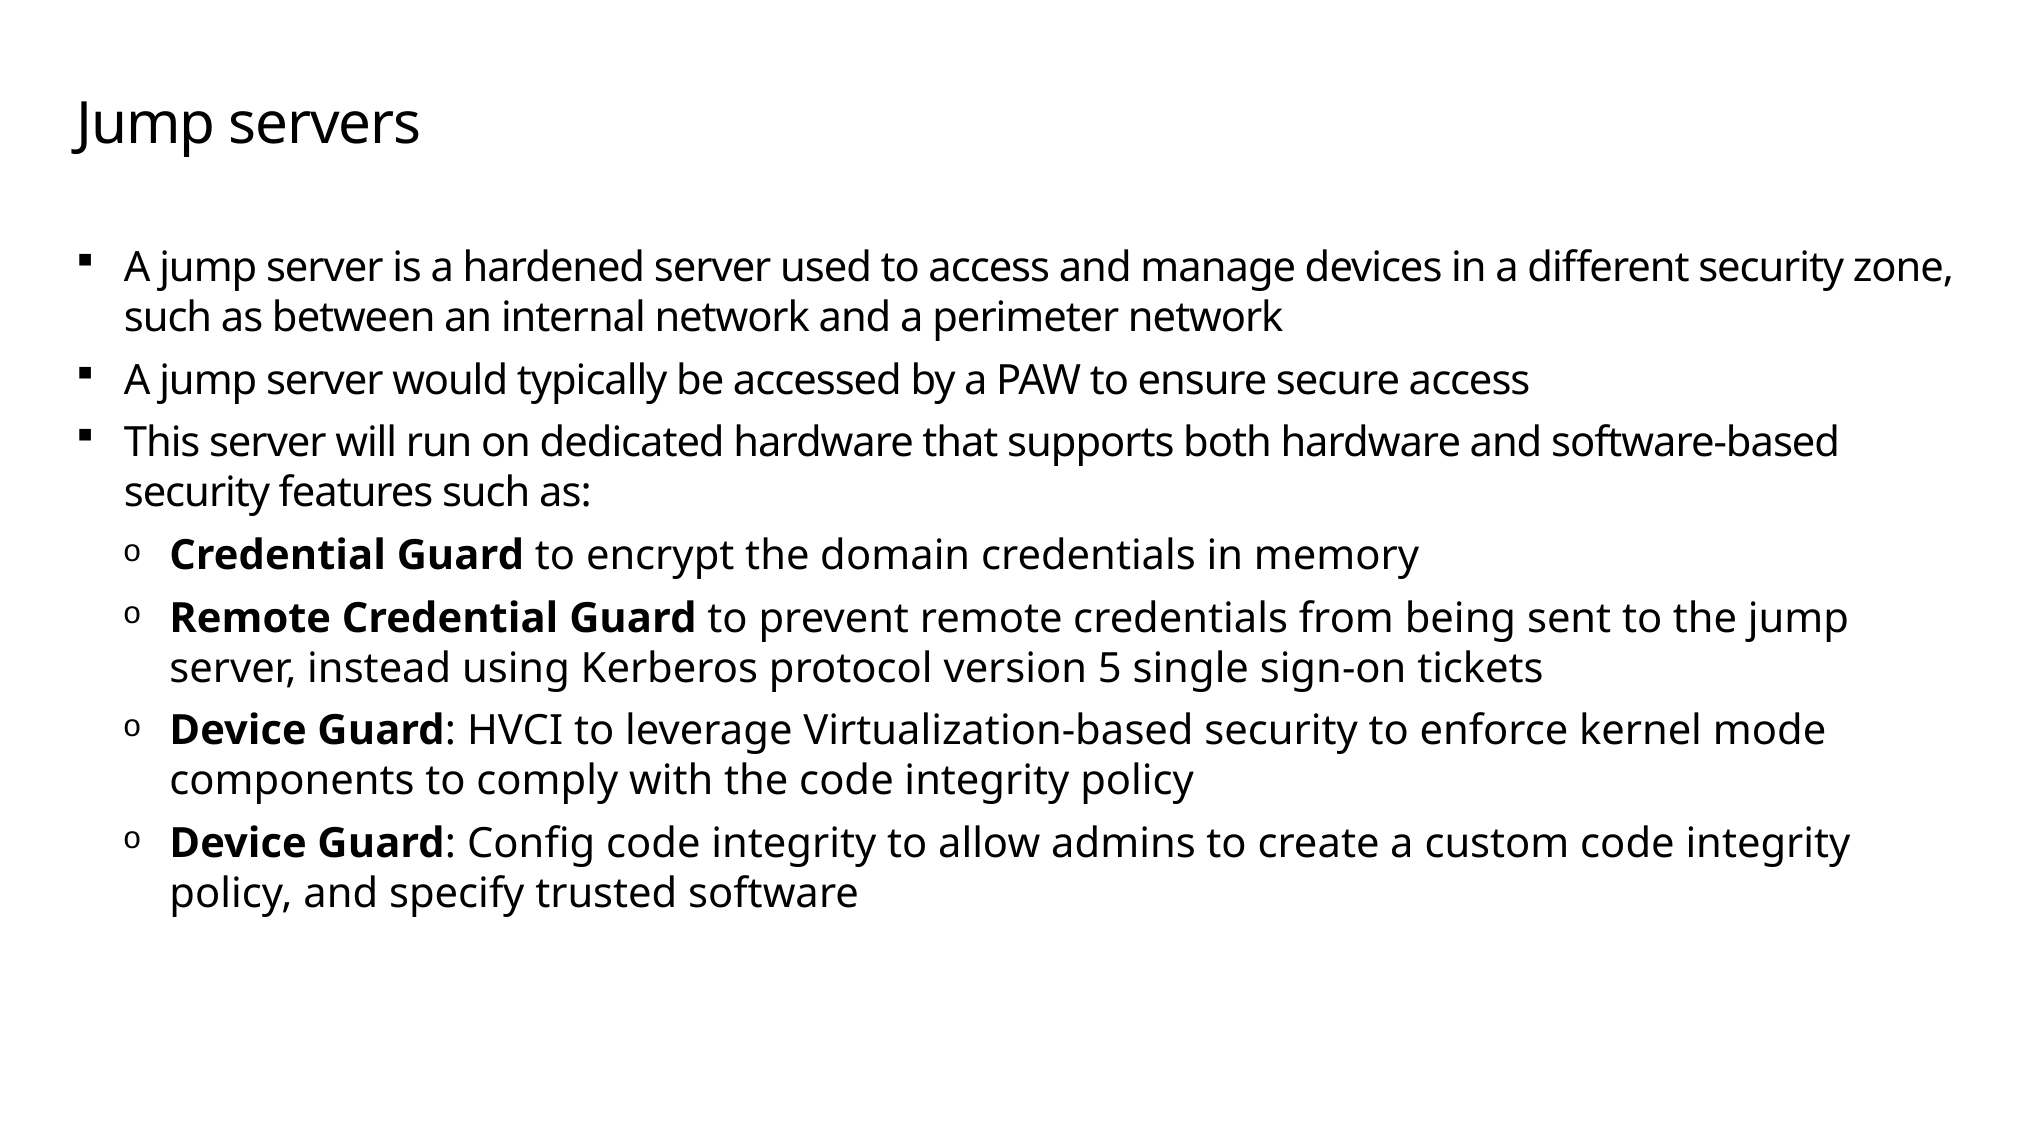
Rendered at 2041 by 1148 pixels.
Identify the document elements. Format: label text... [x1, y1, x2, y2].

title Jump servers [76, 93, 1968, 161]
list A jump server is a hardened server used to access and manage devices in a different security zone, such as between an internal network and a perimeter network A jump server would typically be accessed by a PAW to ensure secure access This server will run on dedicated hardware that supports both hardware and software-based security features such as: Credential Guard to encrypt the domain credentials in memory Remote Credential Guard to prevent remote credentials from being sent to the jump server, instead using Kerberos protocol version 5 single sign-on tickets Device Guard: HVCI to leverage Virtualization-based security to enforce kernel mode components to comply with the code integrity policy Device Guard: Config code integrity to allow admins to create a custom code integrity policy, and specify trusted software [76, 240, 1970, 1074]
